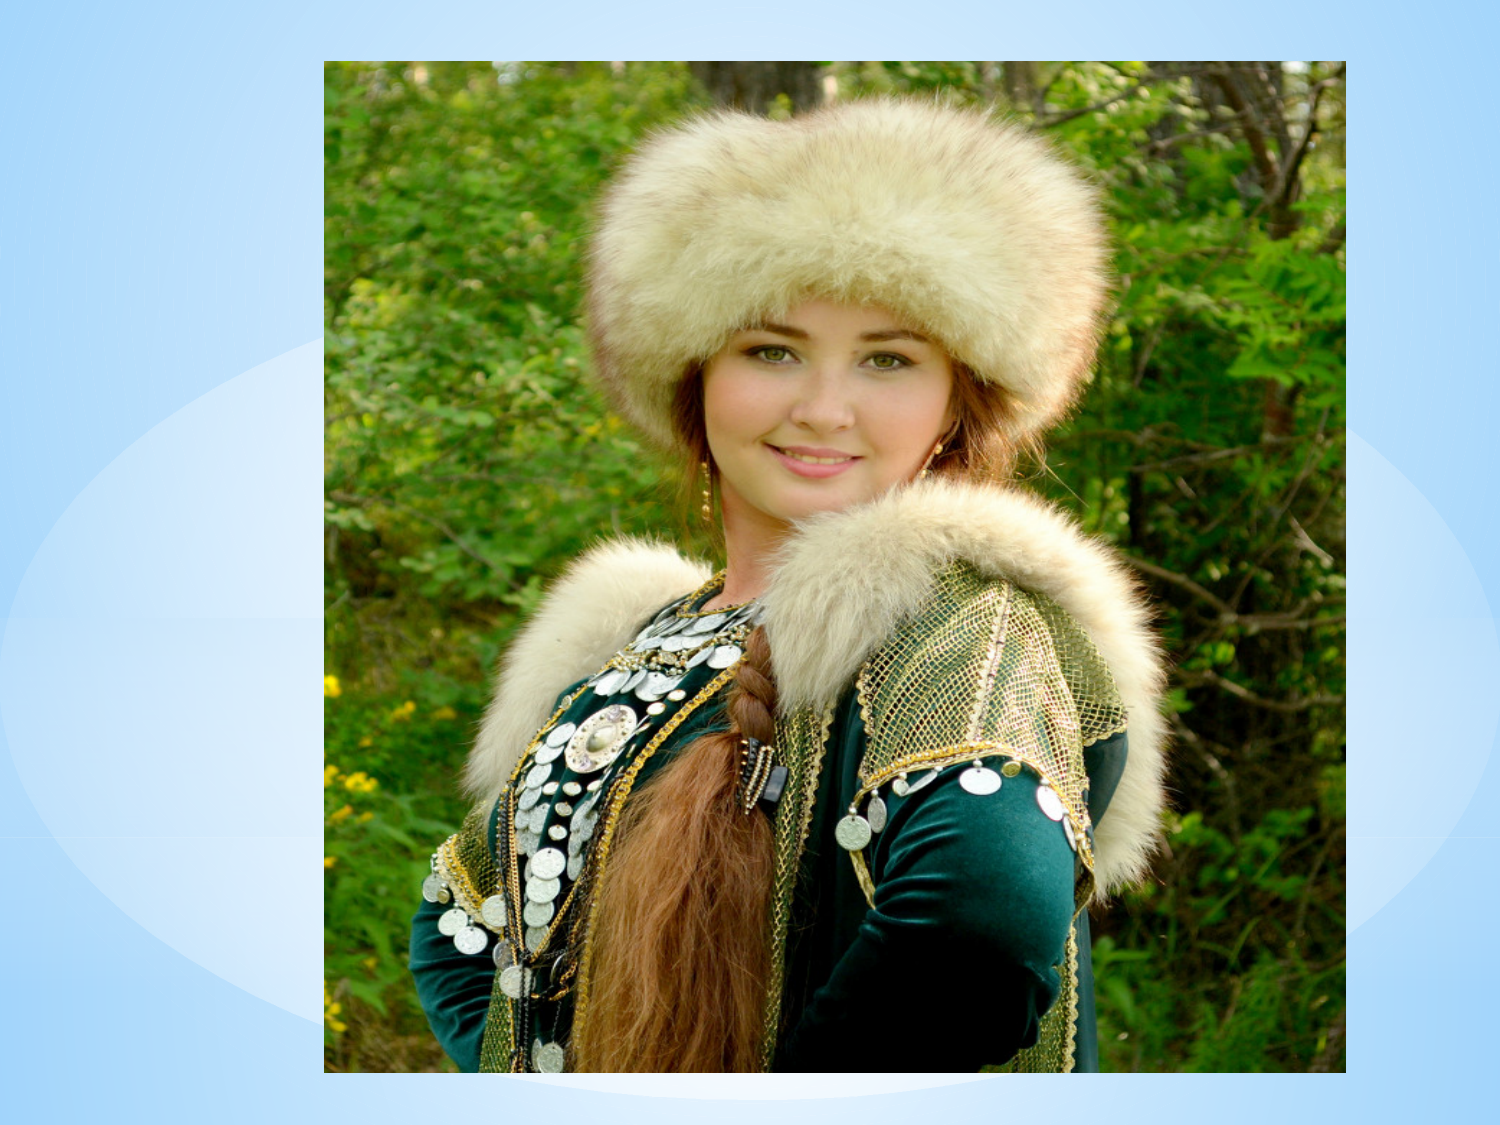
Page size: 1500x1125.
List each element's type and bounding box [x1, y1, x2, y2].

picture [324, 60, 1346, 1073]
